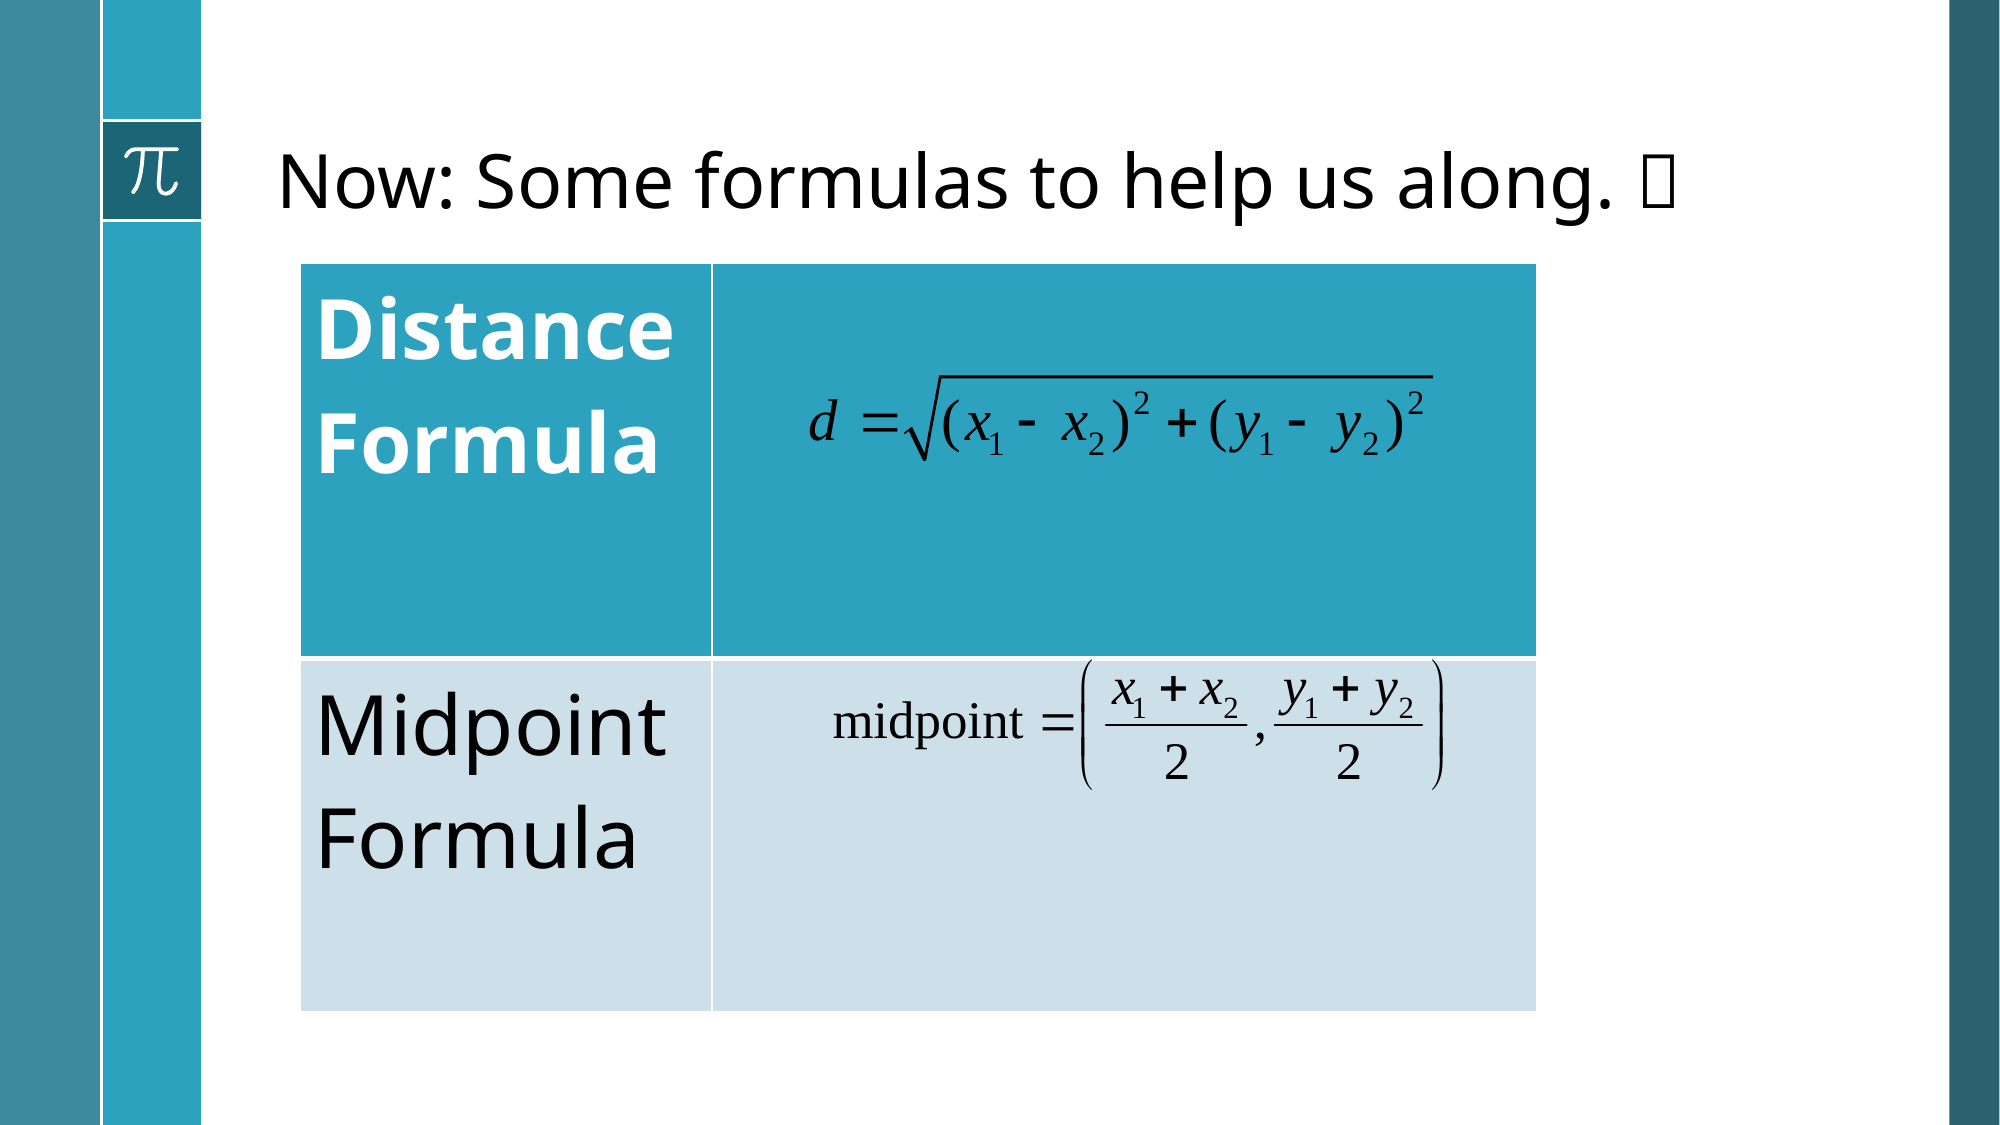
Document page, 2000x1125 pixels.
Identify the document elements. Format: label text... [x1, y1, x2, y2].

table_cell [713, 661, 1536, 1011]
table_header [713, 264, 1536, 656]
table_header Distance Formula [301, 264, 711, 656]
title Now: Some formulas to help us along.  [261, 29, 1867, 233]
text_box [799, 362, 1446, 475]
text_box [824, 649, 1460, 800]
table_cell Midpoint Formula [301, 661, 711, 1011]
